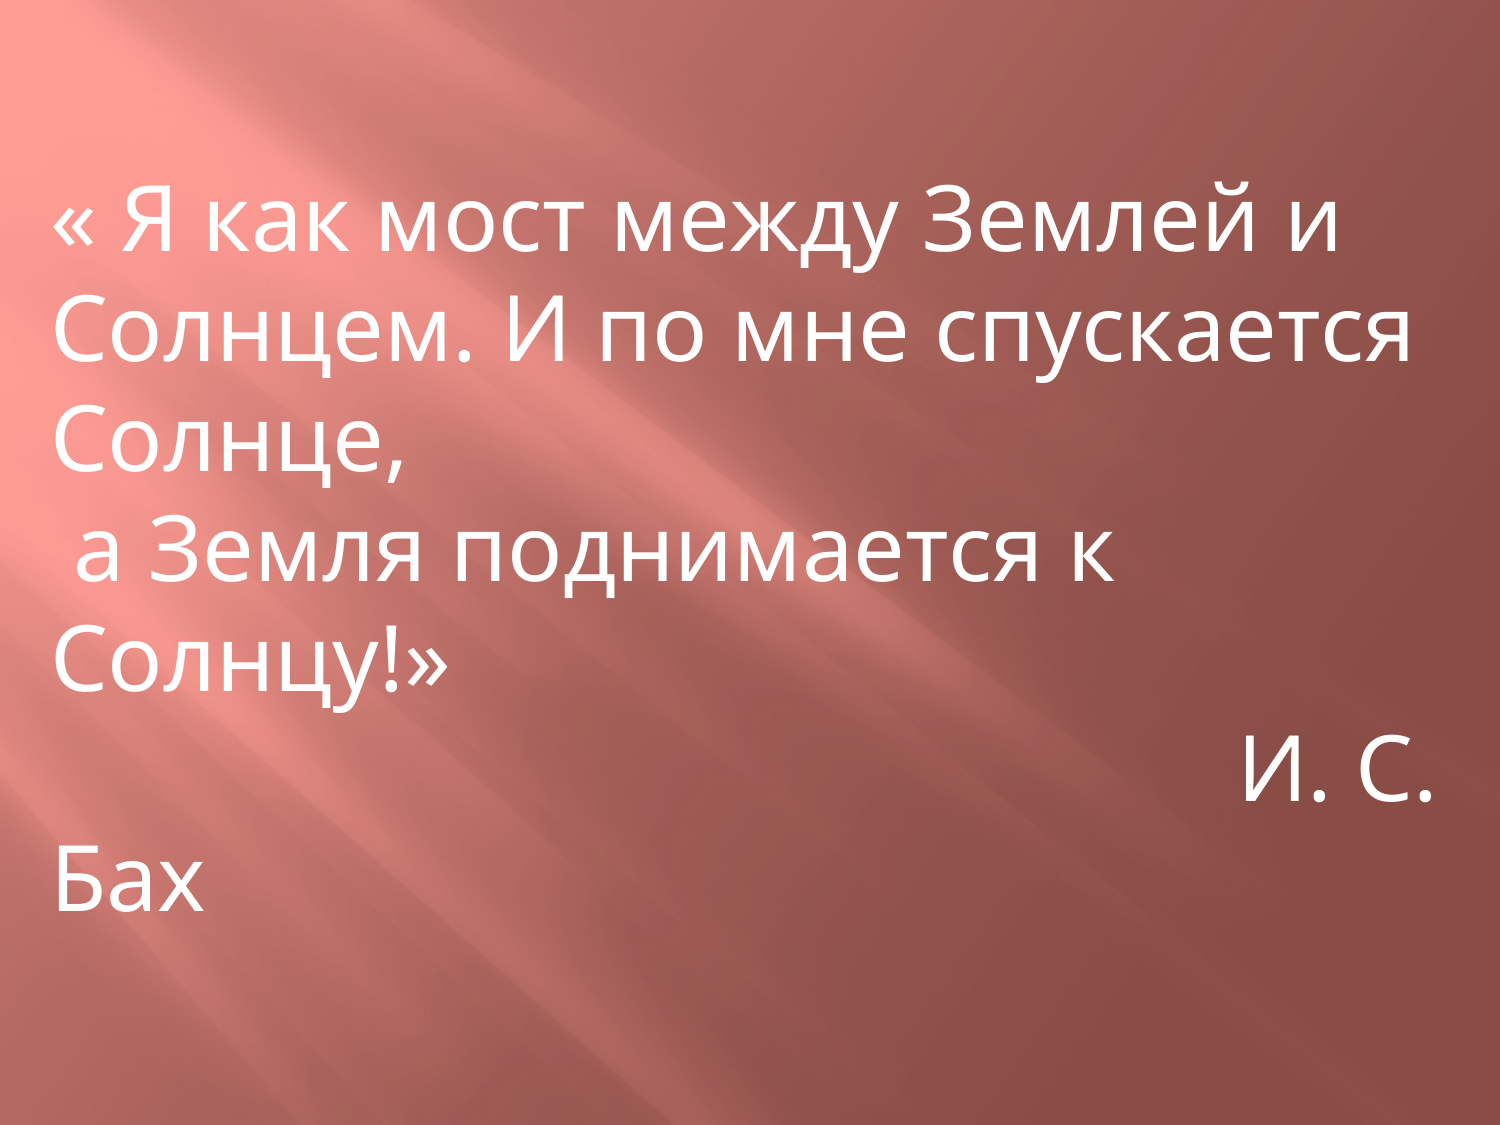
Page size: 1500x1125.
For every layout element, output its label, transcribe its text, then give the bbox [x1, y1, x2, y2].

text_box « Я как мост между Землей и Солнцем. И по мне спускается Солнце, а Земля поднимается к Солнцу!» И. С. Бах [35, 152, 1465, 937]
